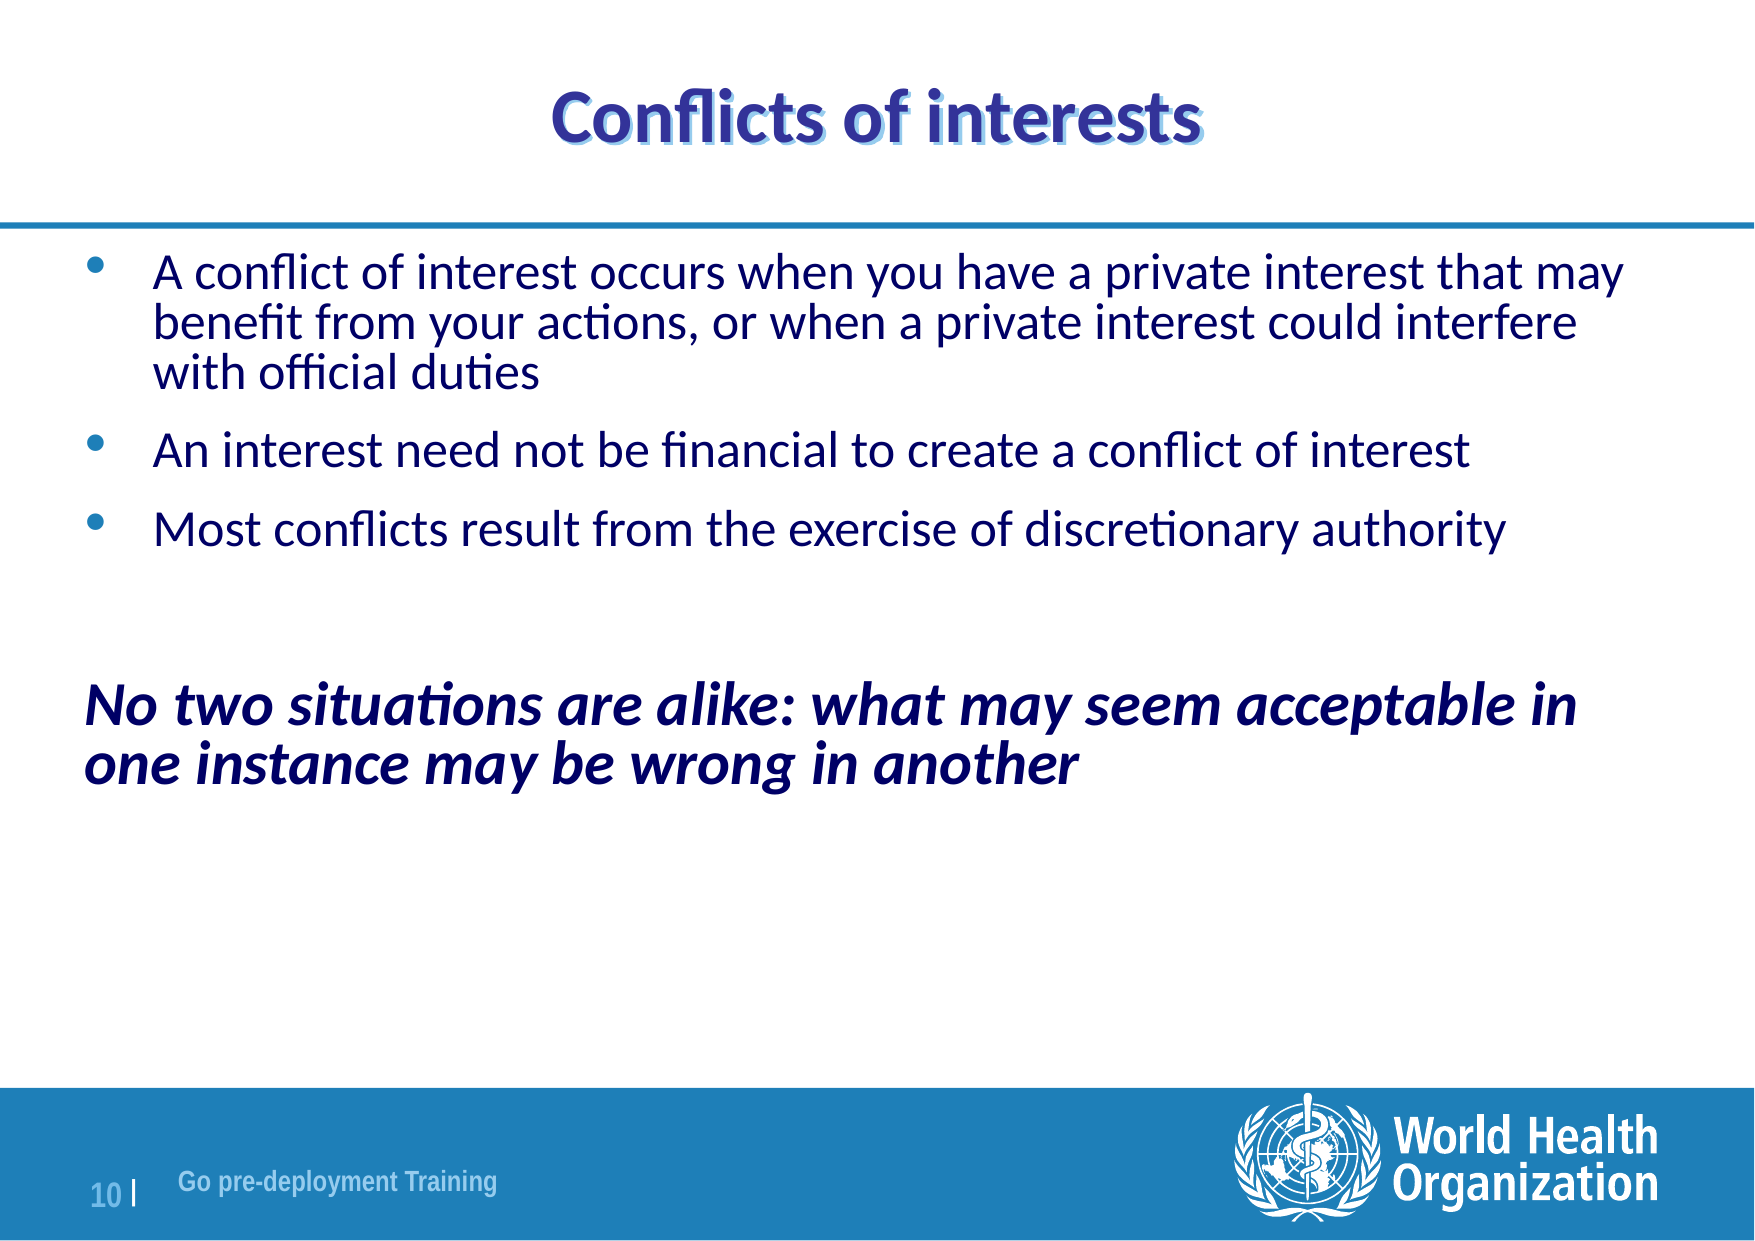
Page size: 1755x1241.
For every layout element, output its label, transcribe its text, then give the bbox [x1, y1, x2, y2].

list A conflict of interest occurs when you have a private interest that may benefit from your actions, or when a private interest could interfere with official duties An interest need not be financial to create a conflict of interest Most conflicts result from the exercise of discretionary authority No two situations are alike: what may seem acceptable in one instance may be wrong in another [84, 249, 1676, 1084]
title Conflicts of interests [0, 0, 1755, 224]
